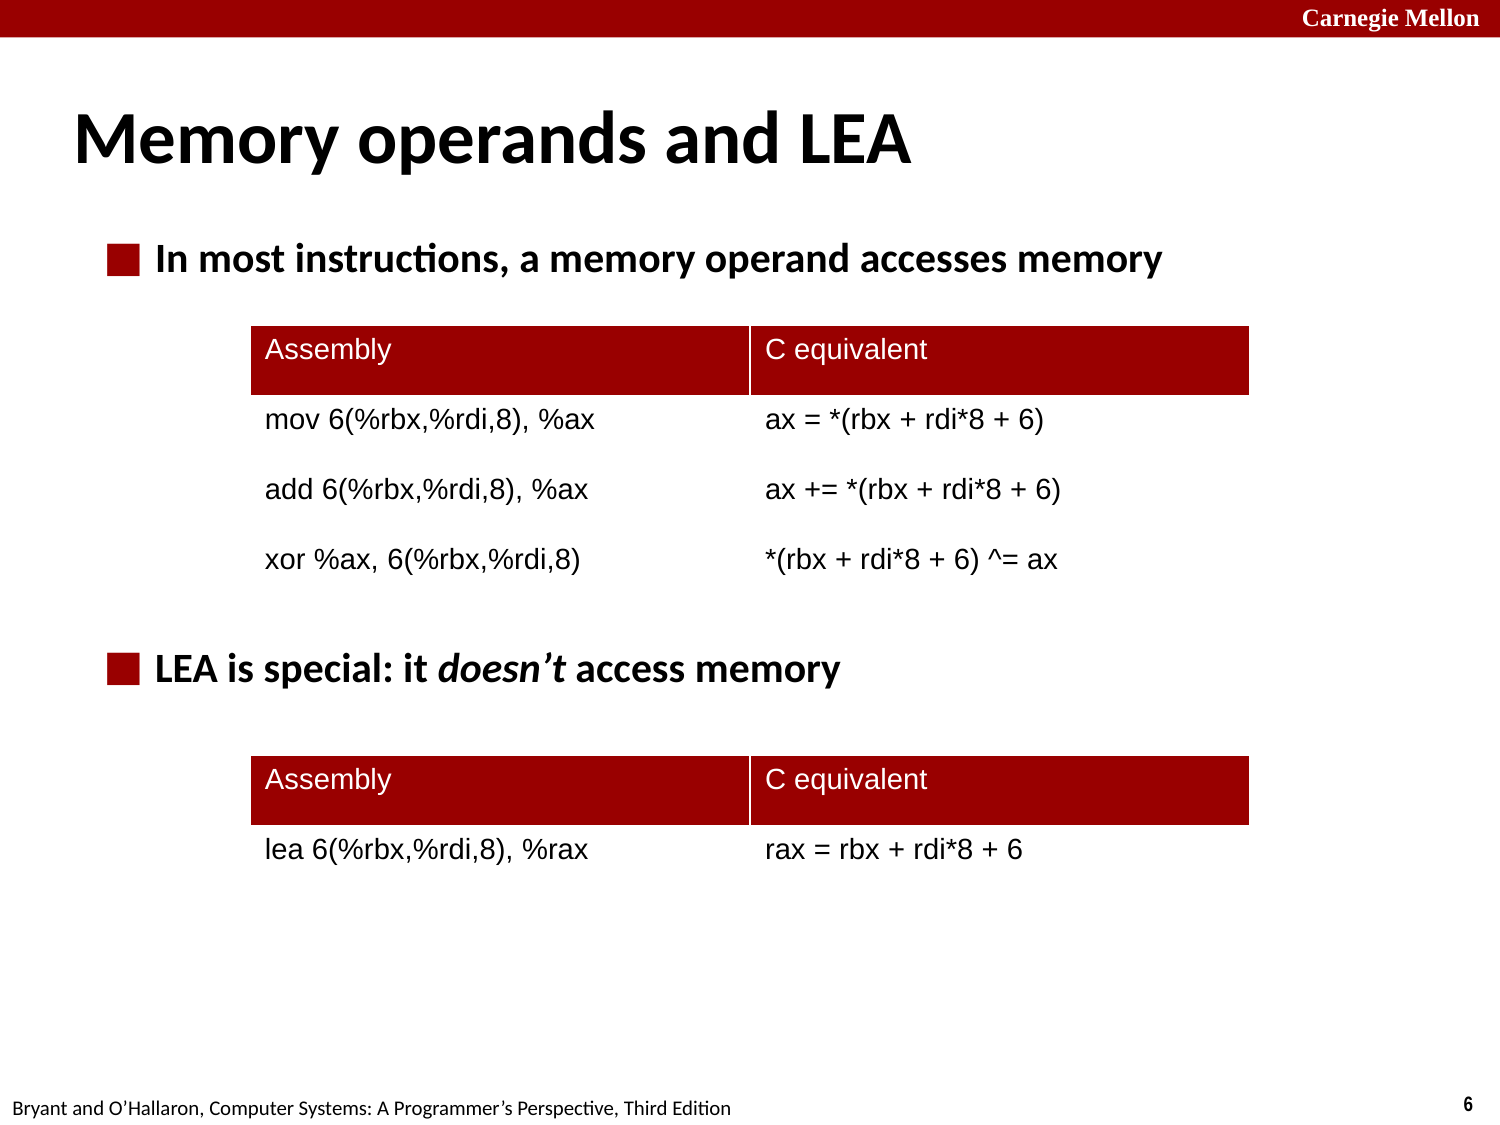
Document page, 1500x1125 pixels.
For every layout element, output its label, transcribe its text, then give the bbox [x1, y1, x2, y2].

table_header Assembly [251, 756, 749, 825]
title Memory operands and LEA [58, 71, 1304, 197]
table_cell rax = rbx + rdi*8 + 6 [751, 826, 1249, 895]
table_cell ax = *(rbx + rdi*8 + 6) [751, 396, 1249, 465]
table_cell add 6(%rbx,%rdi,8), %ax [251, 467, 749, 535]
table_cell ax += *(rbx + rdi*8 + 6) [751, 467, 1249, 535]
table_cell *(rbx + rdi*8 + 6) ^= ax [751, 537, 1249, 605]
table_header C equivalent [751, 756, 1249, 825]
list In most instructions, a memory operand accesses memory LEA is special: it doesn’t access memory [65, 223, 1361, 1040]
table_cell lea 6(%rbx,%rdi,8), %rax [251, 826, 749, 895]
table_header Assembly [251, 326, 749, 395]
table_cell xor %ax, 6(%rbx,%rdi,8) [251, 537, 749, 605]
table_cell mov 6(%rbx,%rdi,8), %ax [251, 396, 749, 465]
table_header C equivalent [751, 326, 1249, 395]
